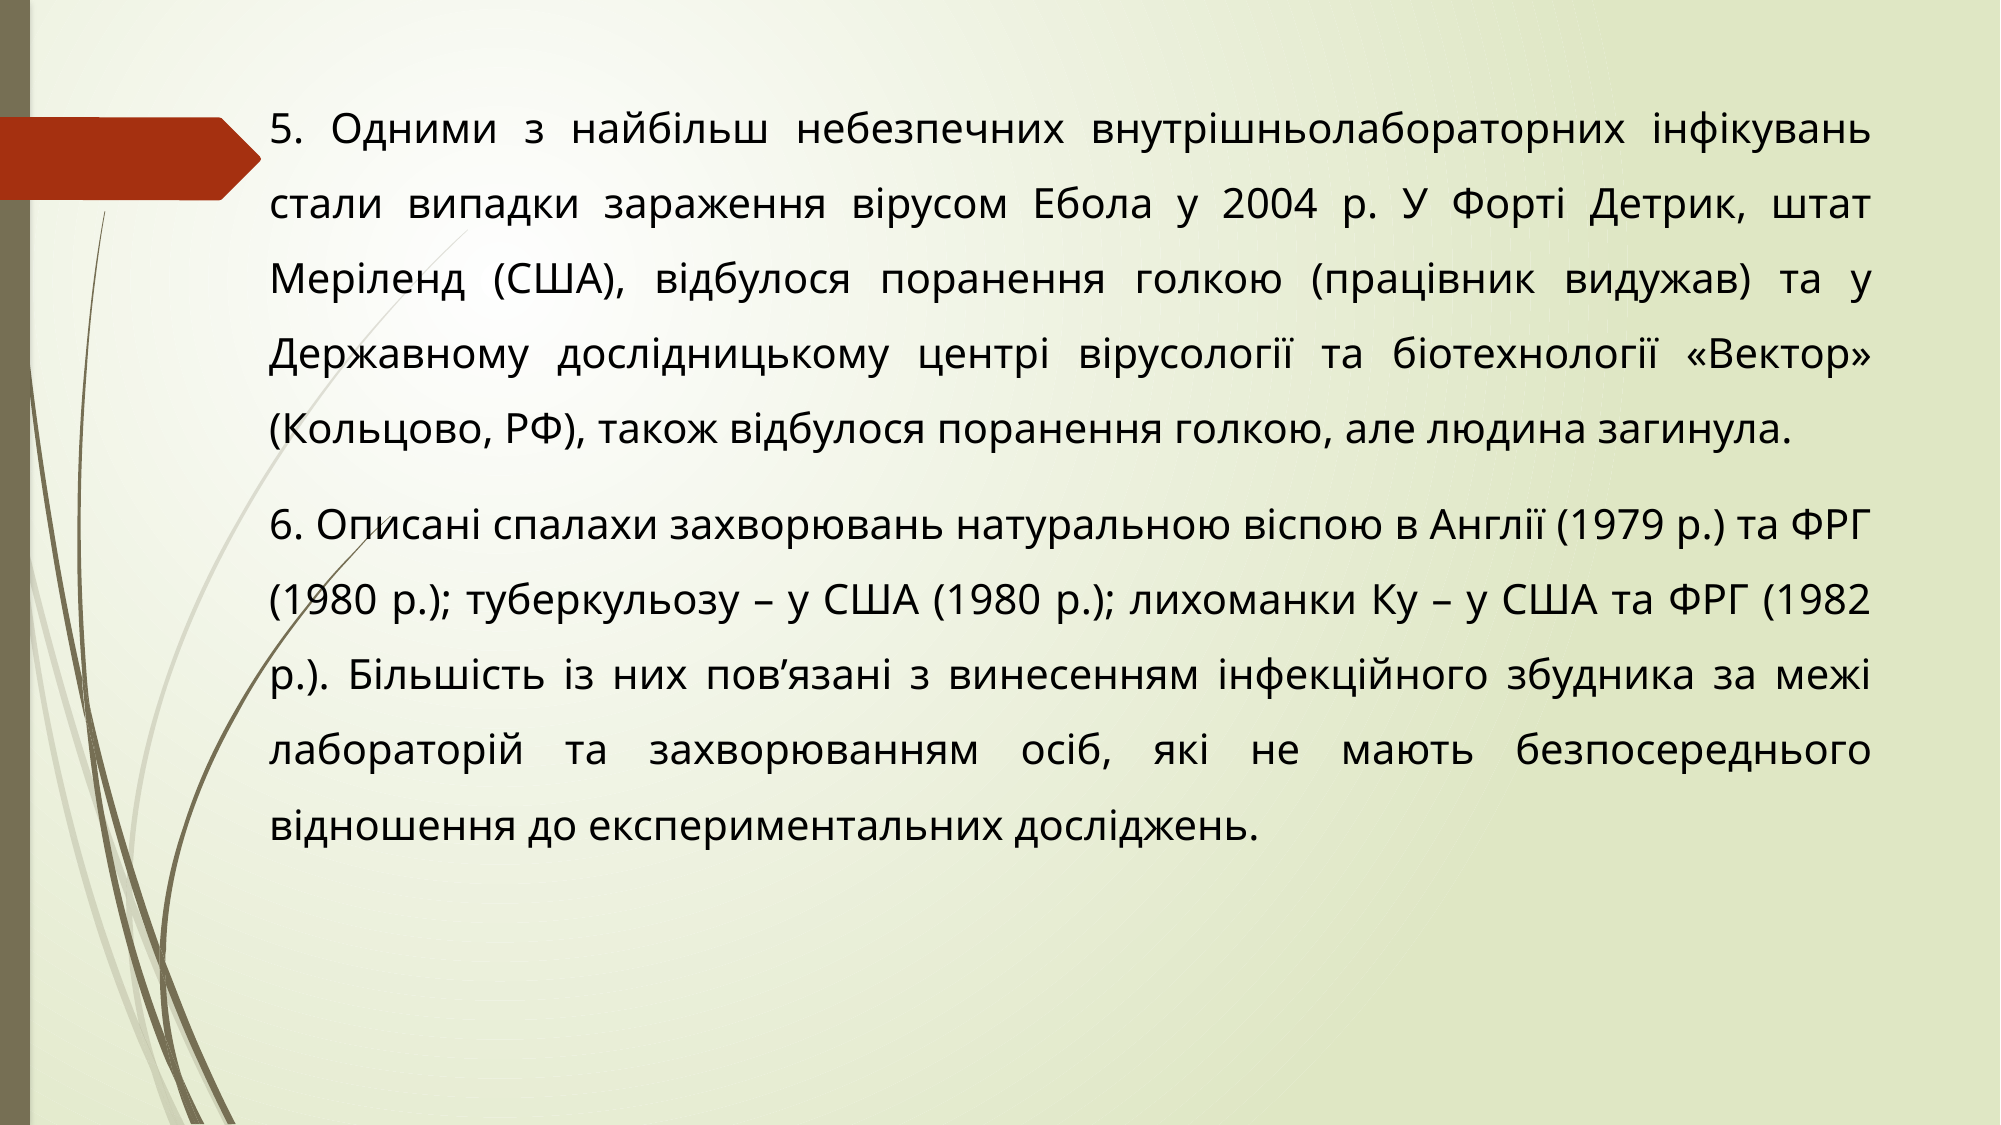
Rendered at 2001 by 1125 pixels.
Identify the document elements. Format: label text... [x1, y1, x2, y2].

list 5. Одними з найбільш небезпечних внутрішньолабораторних інфікувань стали випадки зараження вірусом Ебола у 2004 р. У Форті Детрик, штат Меріленд (США), відбулося поранення голкою (працівник видужав) та у Державному дослідницькому центрі вірусології та біотехнології «Вектор» (Кольцово, РФ), також відбулося поранення голкою, але людина загинула. 6. Описані спалахи захворювань натуральною віспою в Англії (1979 р.) та ФРГ (1980 р.); туберкульозу – у США (1980 р.); лихоманки Ку – у США та ФРГ (1982 р.). Більшість із них пов’язані з винесенням інфекційного збудника за межі лабораторій та захворюванням осіб, які не мають безпосереднього відношення до експериментальних досліджень. [254, 68, 1888, 1125]
